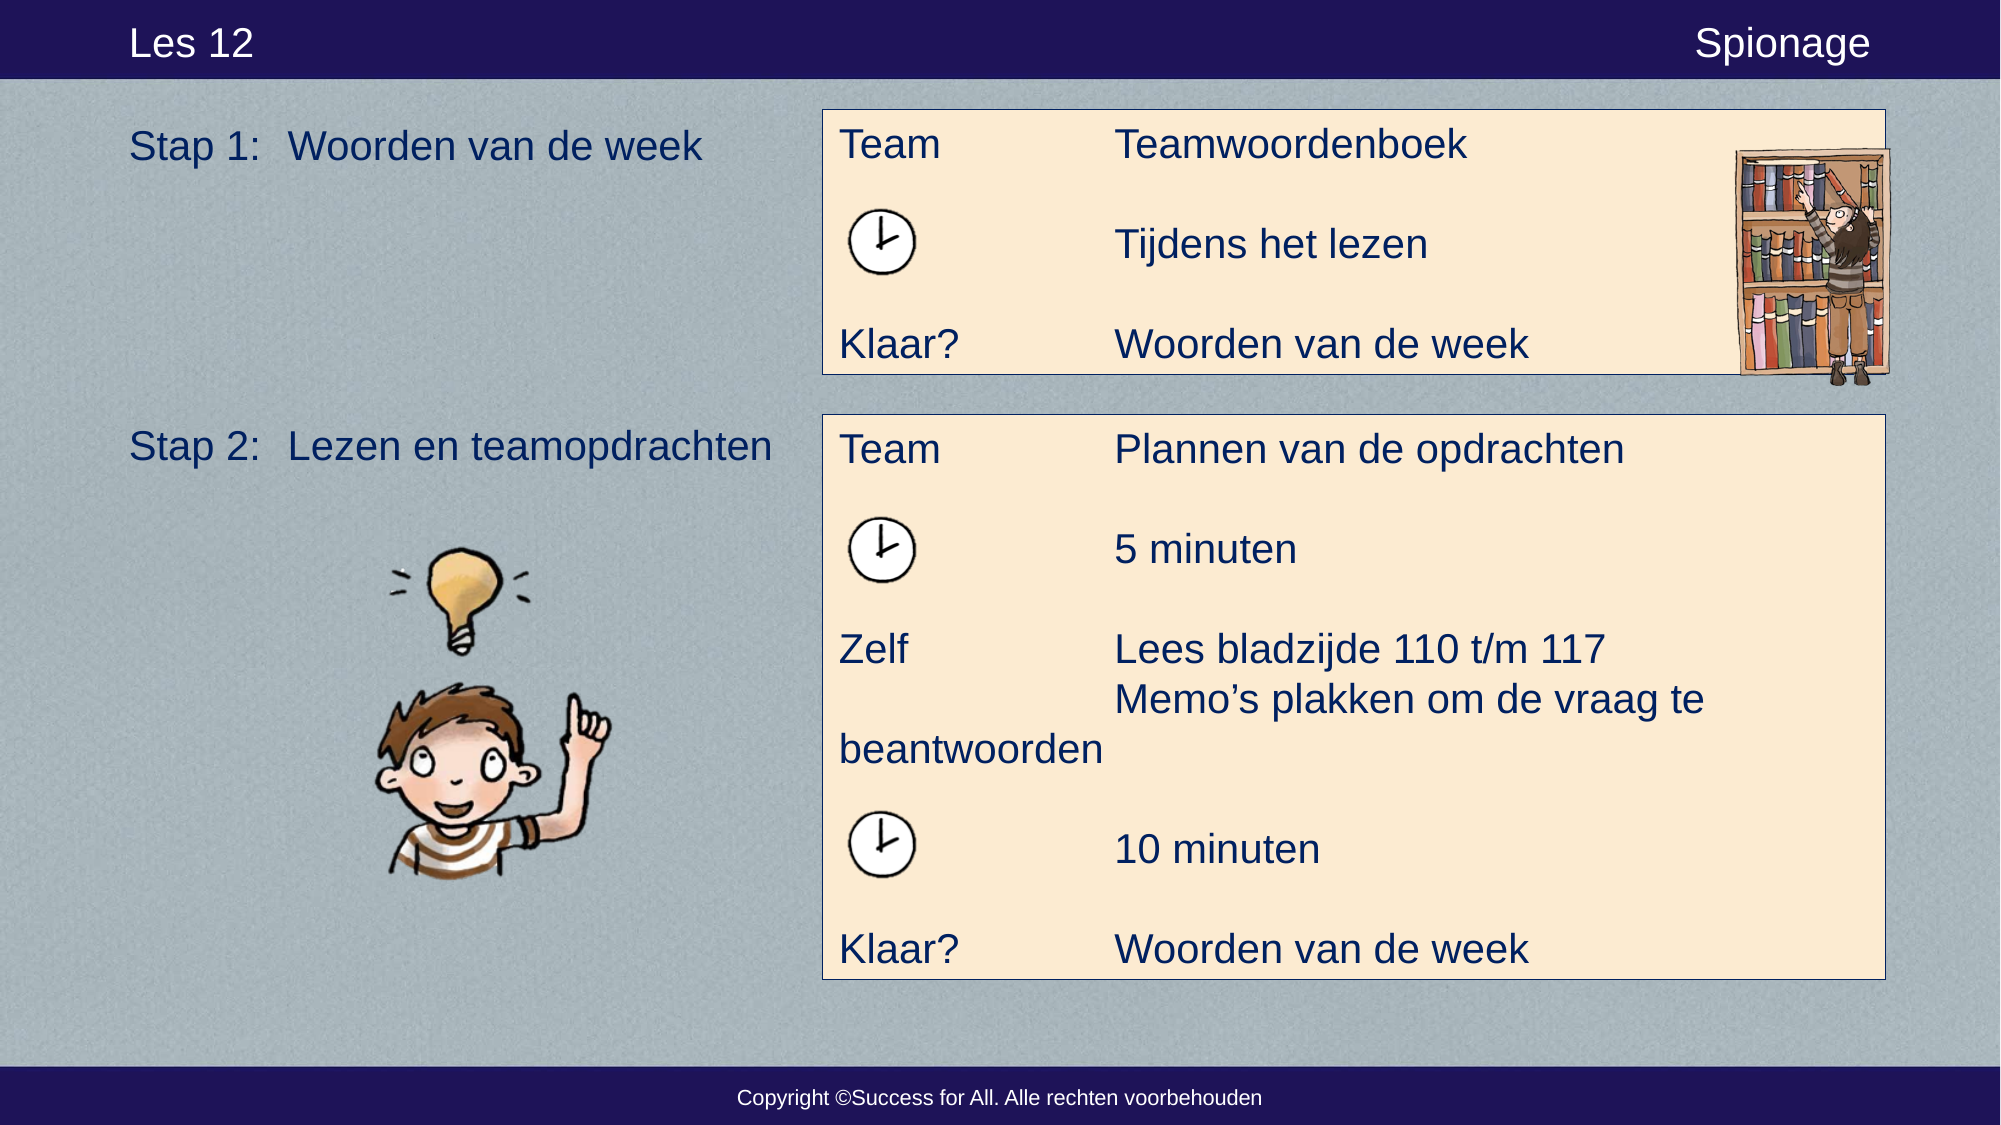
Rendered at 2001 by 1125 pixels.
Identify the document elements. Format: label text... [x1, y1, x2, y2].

text_box Copyright ©Success for All. Alle rechten voorbehouden [0, 1076, 2000, 1125]
text_box Les 12 [114, 8, 354, 73]
picture [0, 0, 2001, 1125]
text_box Stap 1: Woorden van de week Stap 2: Lezen en teamopdrachten [114, 111, 907, 527]
text_box Team Plannen van de opdrachten 5 minuten Zelf Lees bladzijde 110 t/m 117 Memo’s plakken om de vraag te beantwoorden 10 minuten Klaar? Woorden van de week [822, 414, 1886, 980]
text_box Team Teamwoordenboek Tijdens het lezen Klaar? Woorden van de week [822, 109, 1886, 375]
text_box Spionage [999, 8, 1886, 73]
